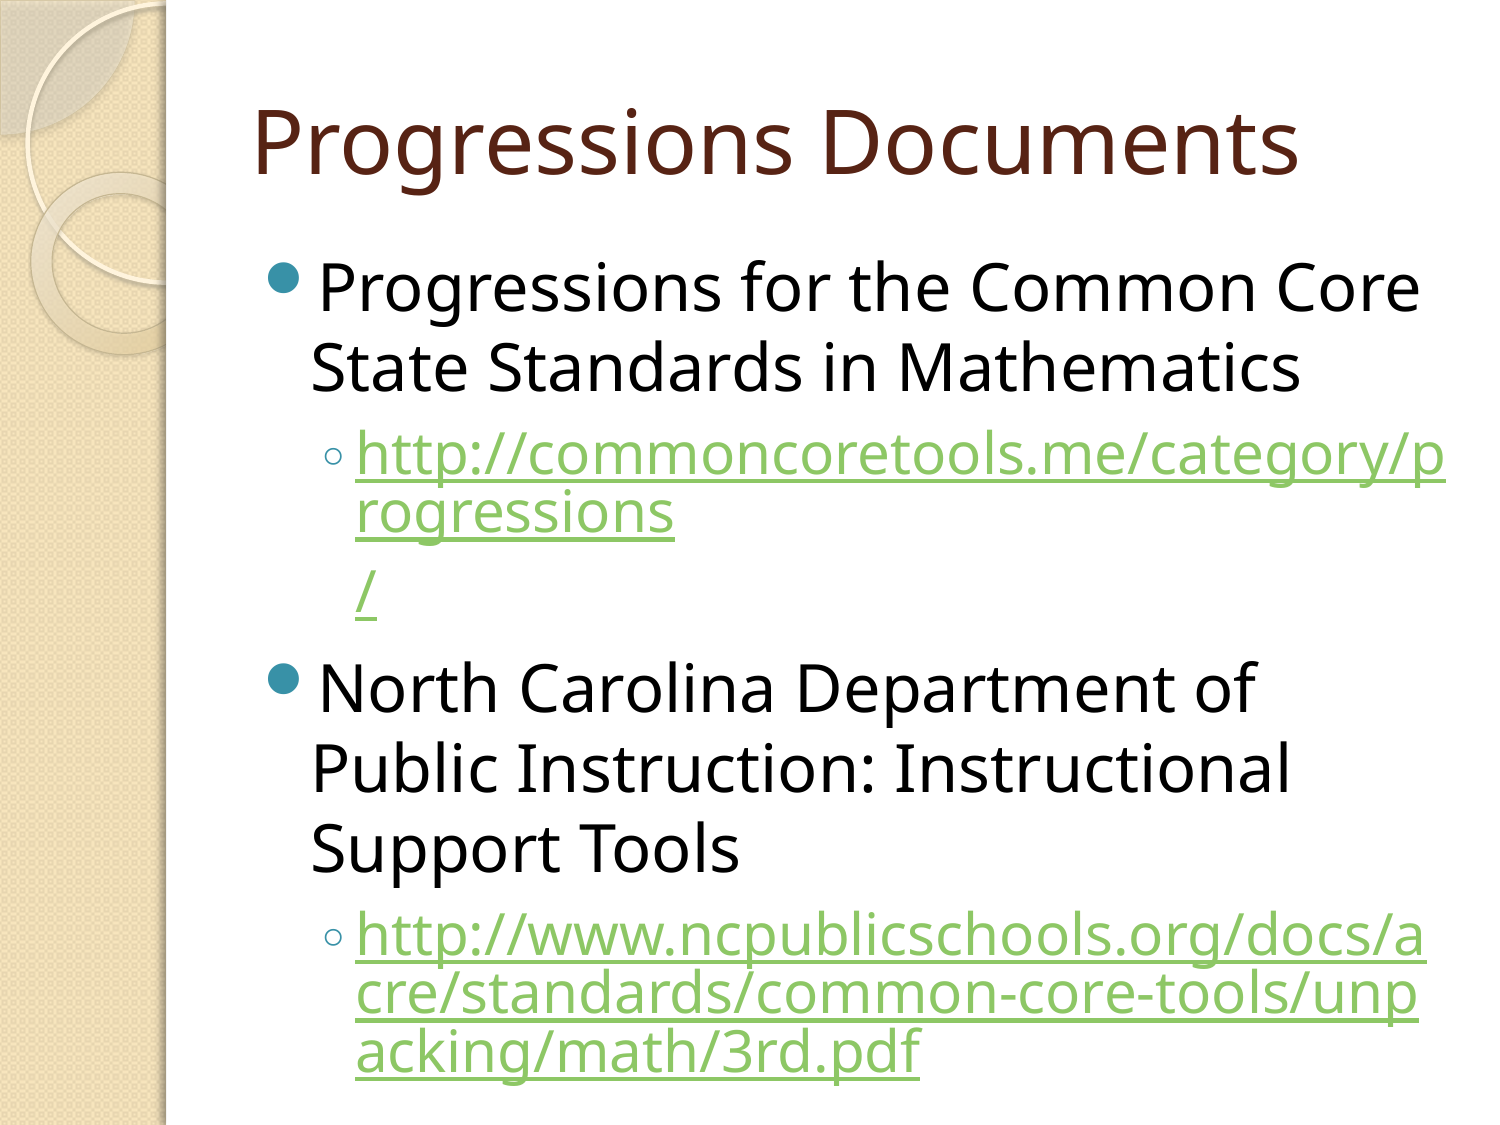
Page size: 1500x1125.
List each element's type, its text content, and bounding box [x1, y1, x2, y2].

list Progressions for the Common Core State Standards in Mathematics http://commoncoretools.me/category/progressions/ North Carolina Department of Public Instruction: Instructional Support Tools http://www.ncpublicschools.org/docs/acre/standards/common-core-tools/unpacking/math/3rd.pdf [235, 237, 1466, 1025]
title Progressions Documents [235, 45, 1466, 233]
